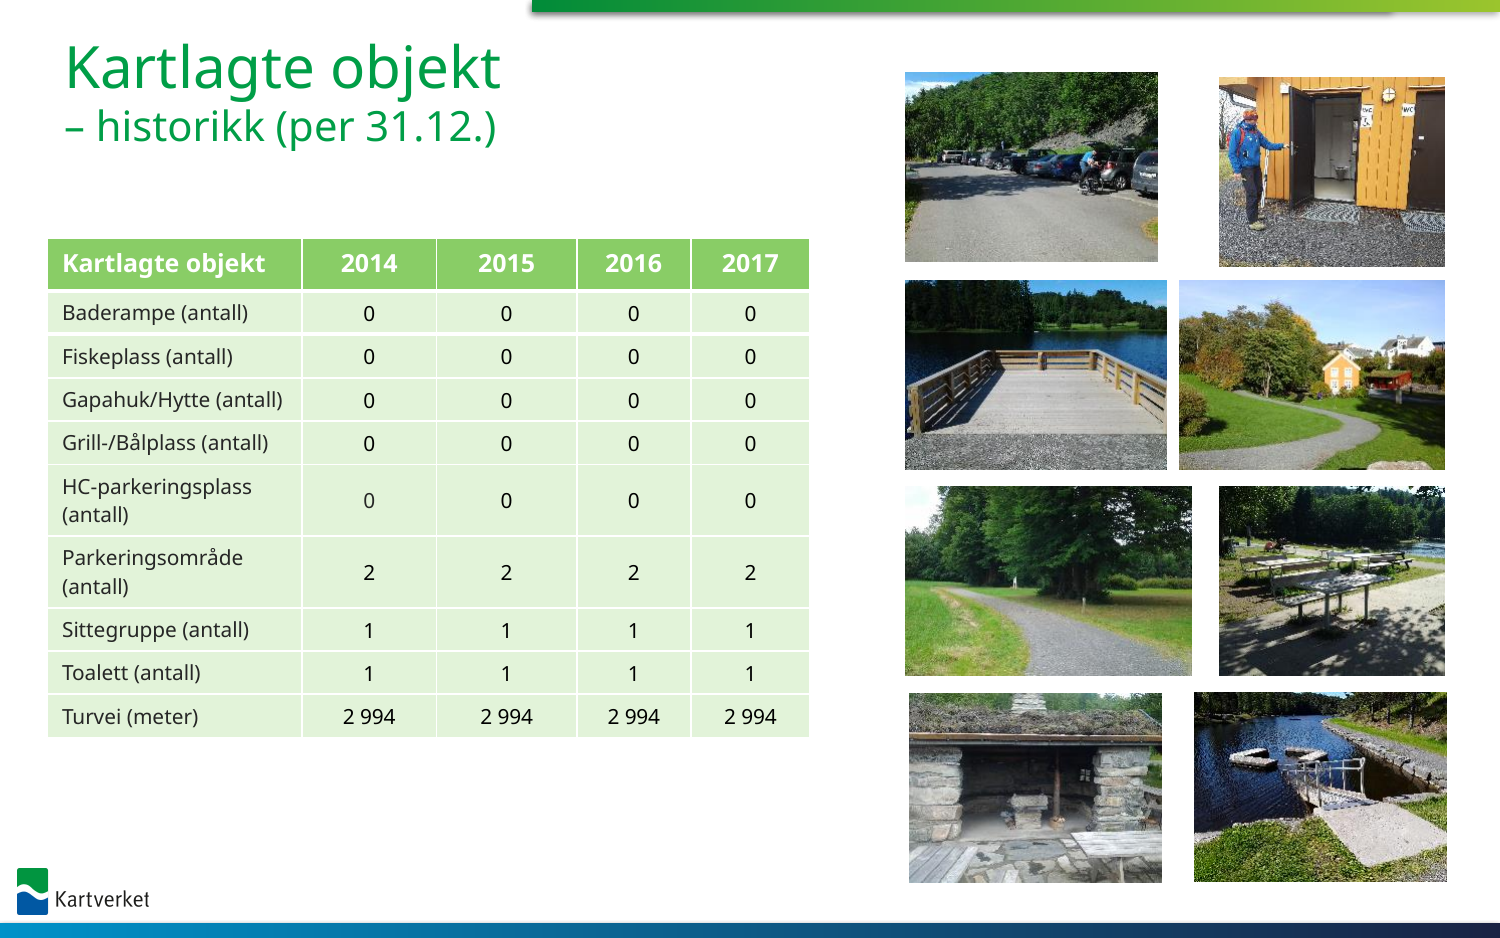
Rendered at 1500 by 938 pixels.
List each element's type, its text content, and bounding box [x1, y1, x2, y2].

table_cell Parkeringsområde (antall) [48, 537, 301, 607]
picture [1179, 280, 1445, 470]
table_cell 0 [692, 465, 809, 535]
table_cell 2 994 [437, 695, 576, 737]
table_header Kartlagte objekt [48, 239, 301, 289]
table_cell 0 [303, 379, 436, 420]
table_cell 0 [692, 379, 809, 420]
table_cell 0 [437, 293, 576, 332]
table_cell 0 [303, 465, 436, 535]
table_header 2017 [692, 239, 809, 289]
table_cell Gapahuk/Hytte (antall) [48, 379, 301, 420]
table_cell 1 [578, 609, 690, 650]
picture [1219, 77, 1445, 267]
table_cell 1 [303, 652, 436, 693]
table_header 2015 [437, 239, 576, 289]
table_cell 0 [437, 465, 576, 535]
table_cell 2 994 [578, 695, 690, 737]
table_cell 2 994 [303, 695, 436, 737]
picture [905, 486, 1193, 676]
table_cell 2 [578, 537, 690, 607]
table_cell 0 [437, 336, 576, 377]
table_cell 0 [578, 293, 690, 332]
table_cell 1 [692, 652, 809, 693]
table_cell Grill-/Bålplass (antall) [48, 422, 301, 464]
table_cell 1 [578, 652, 690, 693]
table_cell Sittegruppe (antall) [48, 609, 301, 650]
table_cell 2 [437, 537, 576, 607]
table_cell 0 [437, 422, 576, 464]
table_cell 1 [437, 609, 576, 650]
table_cell 2 [692, 537, 809, 607]
table_cell HC-parkeringsplass (antall) [48, 465, 301, 535]
table_cell 1 [437, 652, 576, 693]
table_cell 2 994 [692, 695, 809, 737]
picture [905, 280, 1167, 470]
table_cell 0 [692, 422, 809, 464]
table_cell Toalett (antall) [48, 652, 301, 693]
table_cell 0 [303, 293, 436, 332]
table_cell 0 [578, 336, 690, 377]
text_box Kartlagte objekt – historikk (per 31.12.) [49, 14, 1431, 158]
table_cell 0 [437, 379, 576, 420]
table_cell 0 [578, 465, 690, 535]
table_cell 0 [303, 336, 436, 377]
table_cell 0 [303, 422, 436, 464]
picture [905, 72, 1158, 262]
picture [909, 693, 1163, 884]
table_cell Turvei (meter) [48, 695, 301, 737]
table_cell Fiskeplass (antall) [48, 336, 301, 377]
table_cell 1 [692, 609, 809, 650]
table_cell Baderampe (antall) [48, 293, 301, 332]
table_header 2014 [303, 239, 436, 289]
picture [1194, 692, 1448, 882]
table_cell 2 [303, 537, 436, 607]
table_cell 0 [692, 336, 809, 377]
table_cell 0 [578, 422, 690, 464]
table_cell 0 [692, 293, 809, 332]
table_cell 0 [578, 379, 690, 420]
table_header 2016 [578, 239, 690, 289]
picture [1219, 486, 1445, 676]
table_cell 1 [303, 609, 436, 650]
